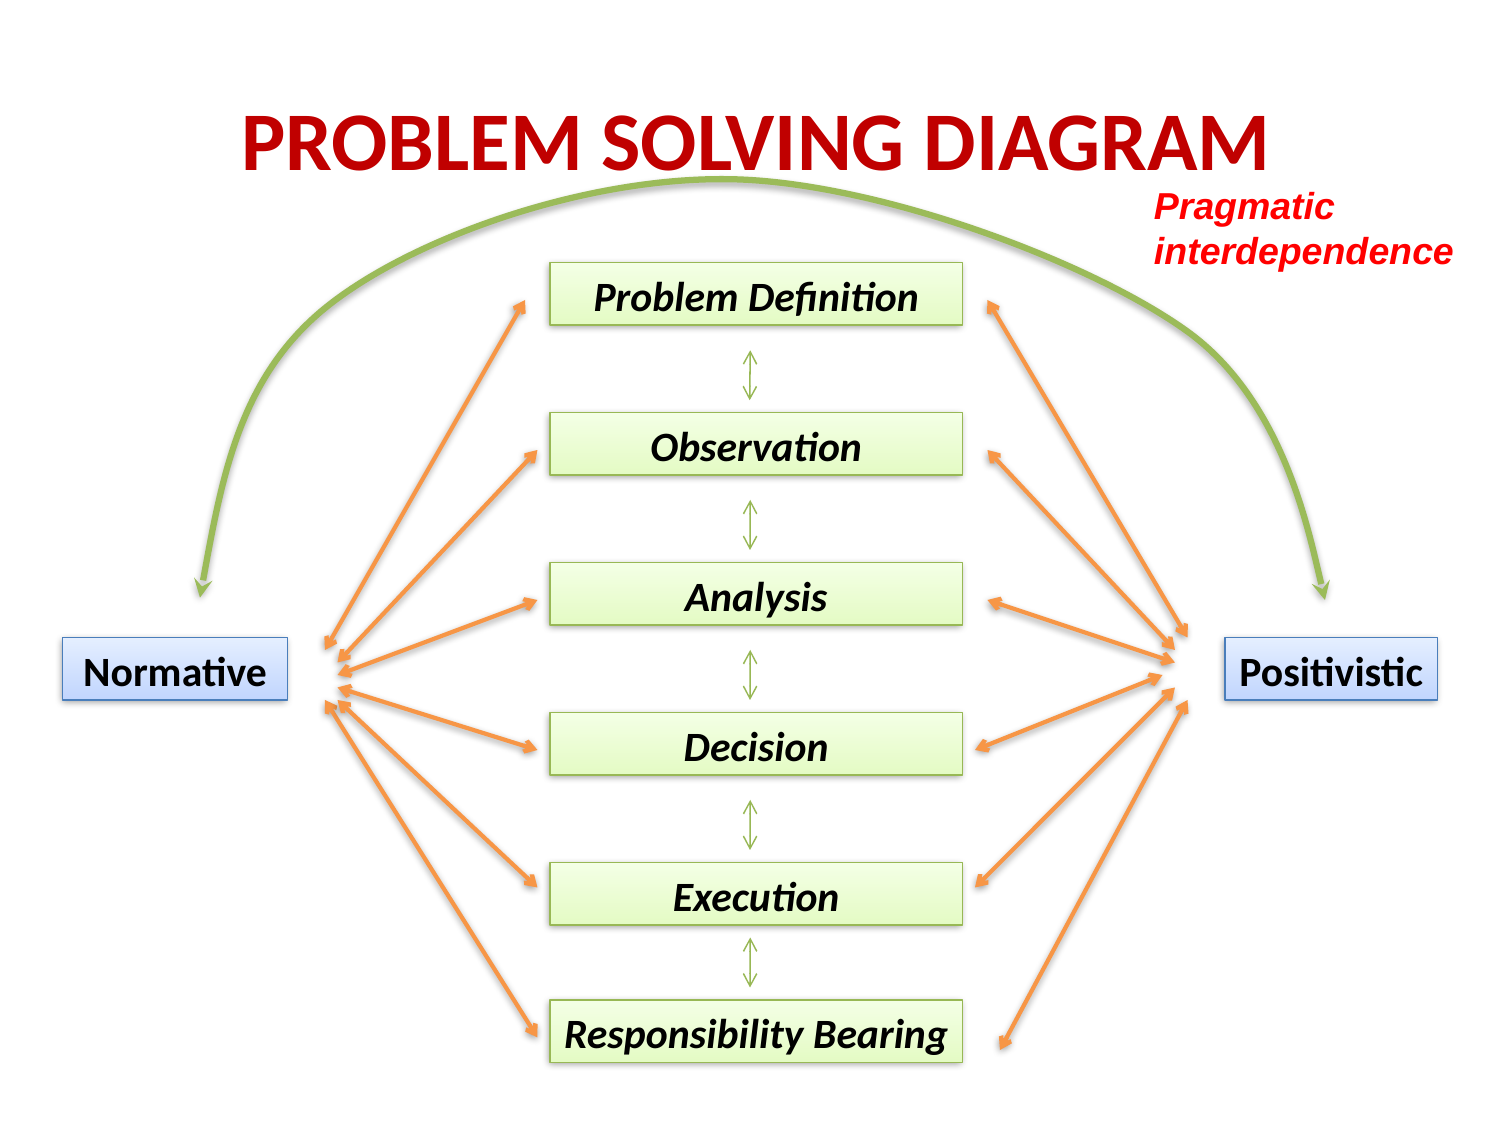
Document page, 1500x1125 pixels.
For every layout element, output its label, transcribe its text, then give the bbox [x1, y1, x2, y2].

text_box Execution [604, 862, 913, 926]
title PROBLEM SOLVING DIAGRAM [74, 0, 1438, 188]
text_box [330, 455, 544, 657]
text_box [980, 455, 1182, 644]
text_box Responsibility Bearing [549, 999, 963, 1063]
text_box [918, 368, 1257, 569]
text_box Positivistic [1224, 637, 1438, 701]
text_box Pragmatic interdependence [1139, 174, 1469, 280]
text_box [263, 175, 1231, 600]
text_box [262, 762, 601, 976]
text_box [987, 599, 1176, 663]
text_box Normative [62, 637, 288, 701]
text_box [918, 780, 1270, 969]
text_box Analysis [549, 605, 963, 626]
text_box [249, 374, 601, 576]
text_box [974, 687, 1176, 888]
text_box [337, 599, 538, 676]
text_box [337, 687, 538, 699]
text_box Decision [549, 712, 963, 776]
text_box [974, 674, 1163, 751]
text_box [337, 699, 538, 888]
text_box [194, 411, 325, 598]
text_box [1185, 406, 1330, 601]
